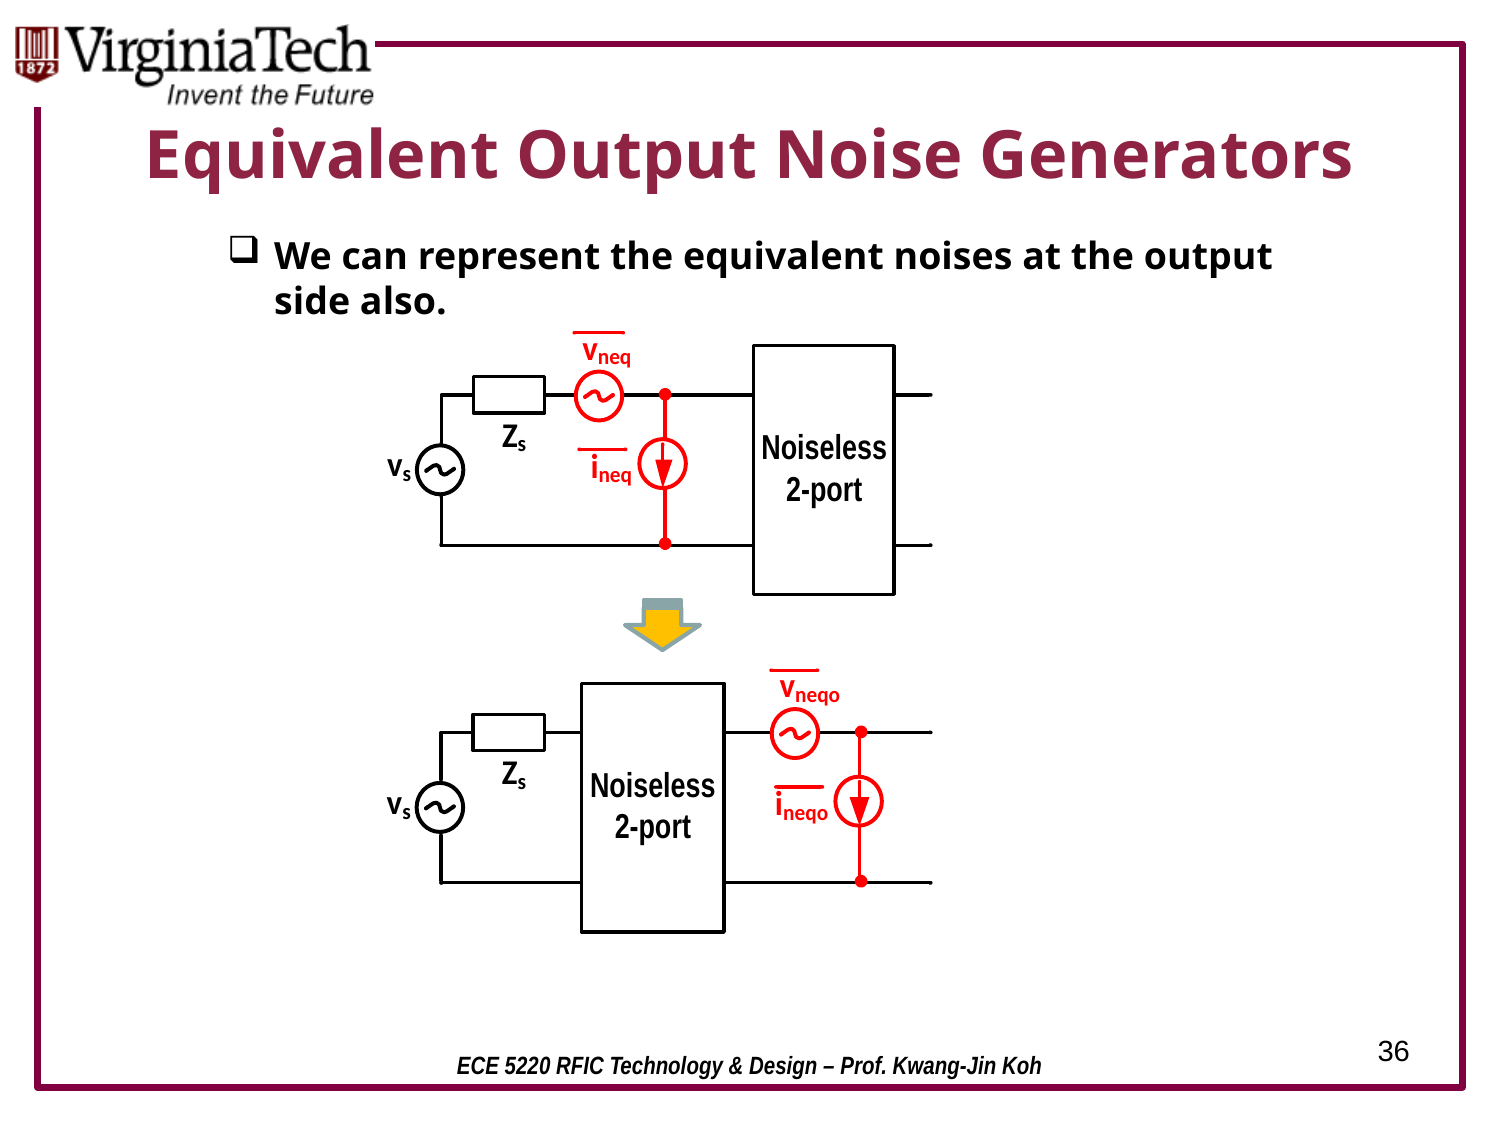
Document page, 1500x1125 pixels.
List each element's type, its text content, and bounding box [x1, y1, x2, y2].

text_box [361, 662, 938, 940]
text_box [622, 611, 702, 652]
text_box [362, 324, 938, 603]
picture [15, 24, 375, 107]
title Equivalent Output Noise Generators [75, 104, 1425, 213]
slide_number 36 [1074, 1024, 1425, 1103]
text_box We can represent the equivalent noises at the output side also. [212, 224, 1363, 330]
